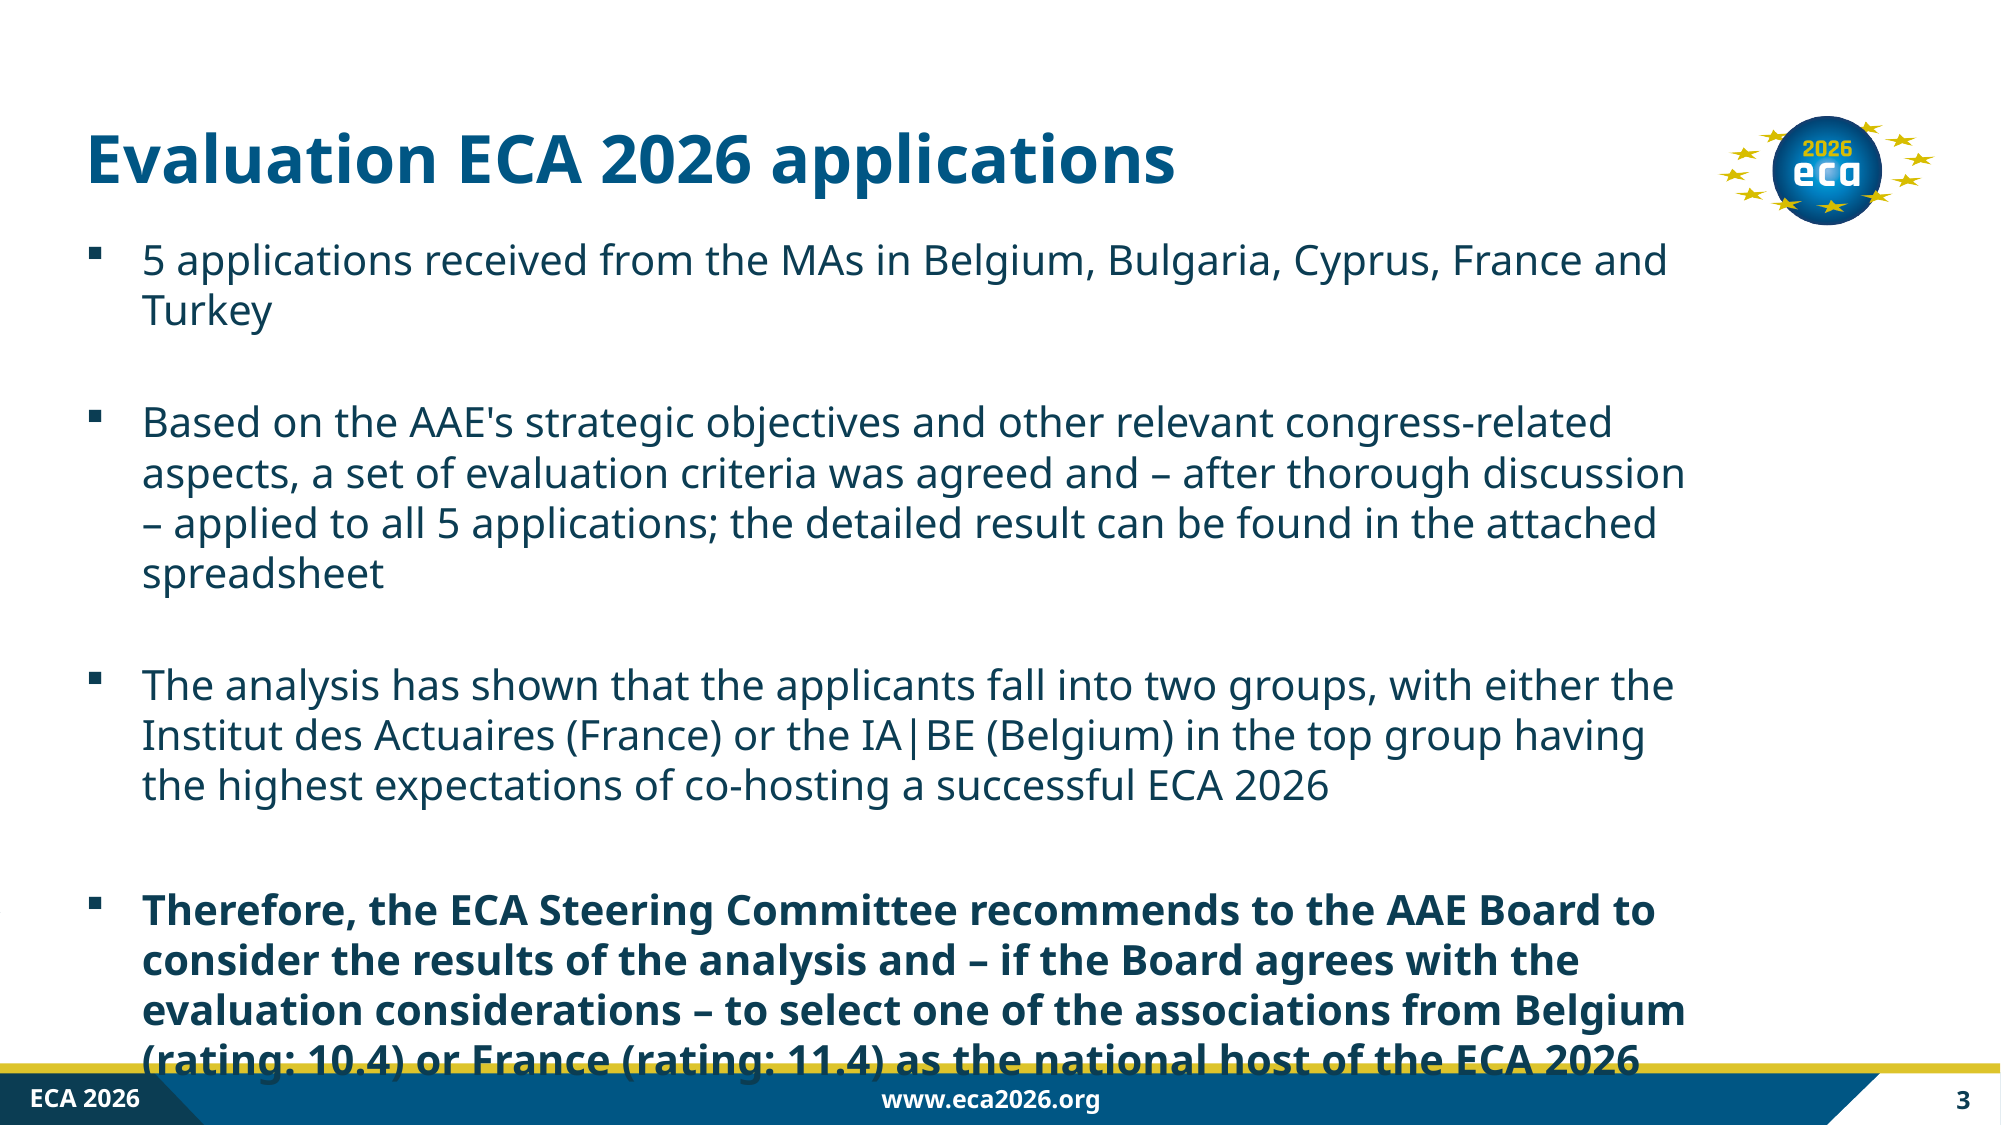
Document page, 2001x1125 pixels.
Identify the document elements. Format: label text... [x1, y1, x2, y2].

footer ECA 2026 [0, 1070, 659, 1123]
title Evaluation ECA 2026 applications [85, 117, 1693, 224]
picture [742, 1074, 759, 1084]
slide_number 3 [1613, 1075, 2000, 1125]
picture [1714, 101, 1941, 240]
list 5 applications received from the MAs in Belgium, Bulgaria, Cyprus, France and Turkey Based on the AAE's strategic objectives and other relevant congress-related aspects, a set of evaluation criteria was agreed and – after thorough discussion – applied to all 5 applications; the detailed result can be found in the attached spreadsheet The analysis has shown that the applicants fall into two groups, with either the Institut des Actuaires (France) or the IA|BE (Belgium) in the top group having the highest expectations of co-hosting a successful ECA 2026 Therefore, the ECA Steering Committee recommends to the AAE Board to consider the results of the analysis and – if the Board agrees with the evaluation considerations – to select one of the associations from Belgium (rating: 10.4) or France (rating: 11.4) as the national host of the ECA 2026 [85, 233, 1703, 1033]
